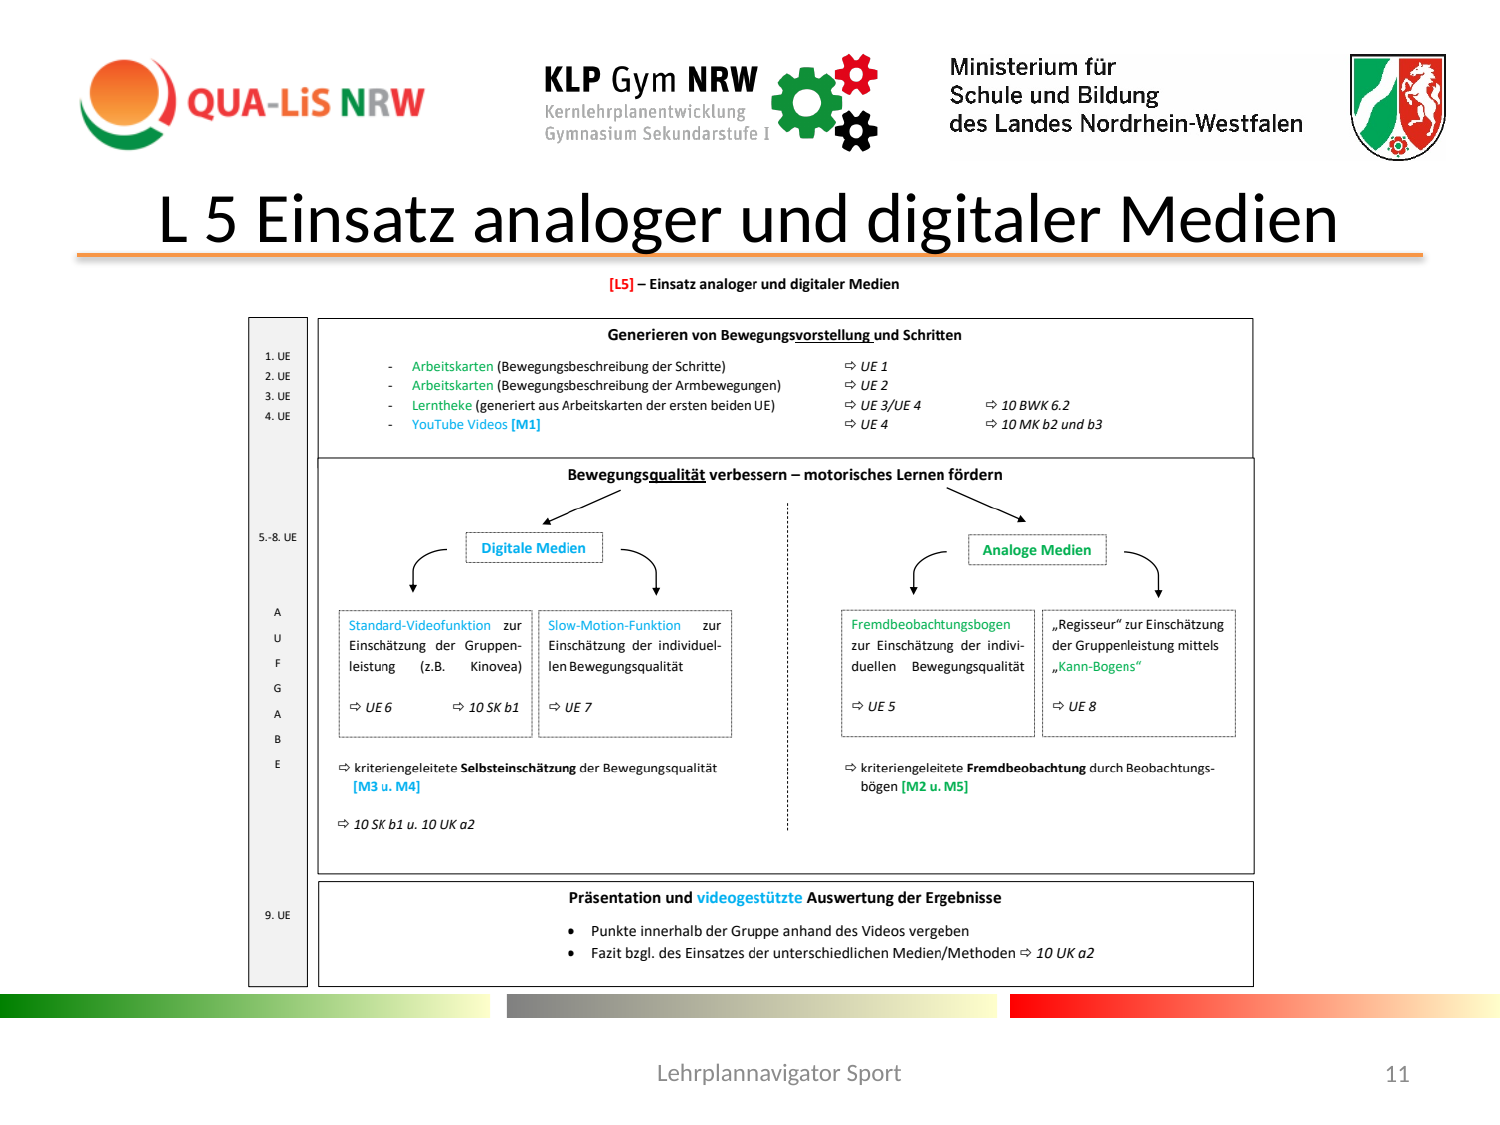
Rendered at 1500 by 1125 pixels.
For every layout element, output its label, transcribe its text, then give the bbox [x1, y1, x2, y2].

picture [950, 54, 1446, 161]
picture [501, 28, 908, 183]
picture [77, 52, 431, 154]
picture [244, 270, 1256, 991]
title L 5 Einsatz analoger und digitaler Medien [75, 184, 1425, 244]
slide_number 11 [1328, 1042, 1425, 1103]
footer Lehrplannavigator Sport [561, 1017, 999, 1125]
